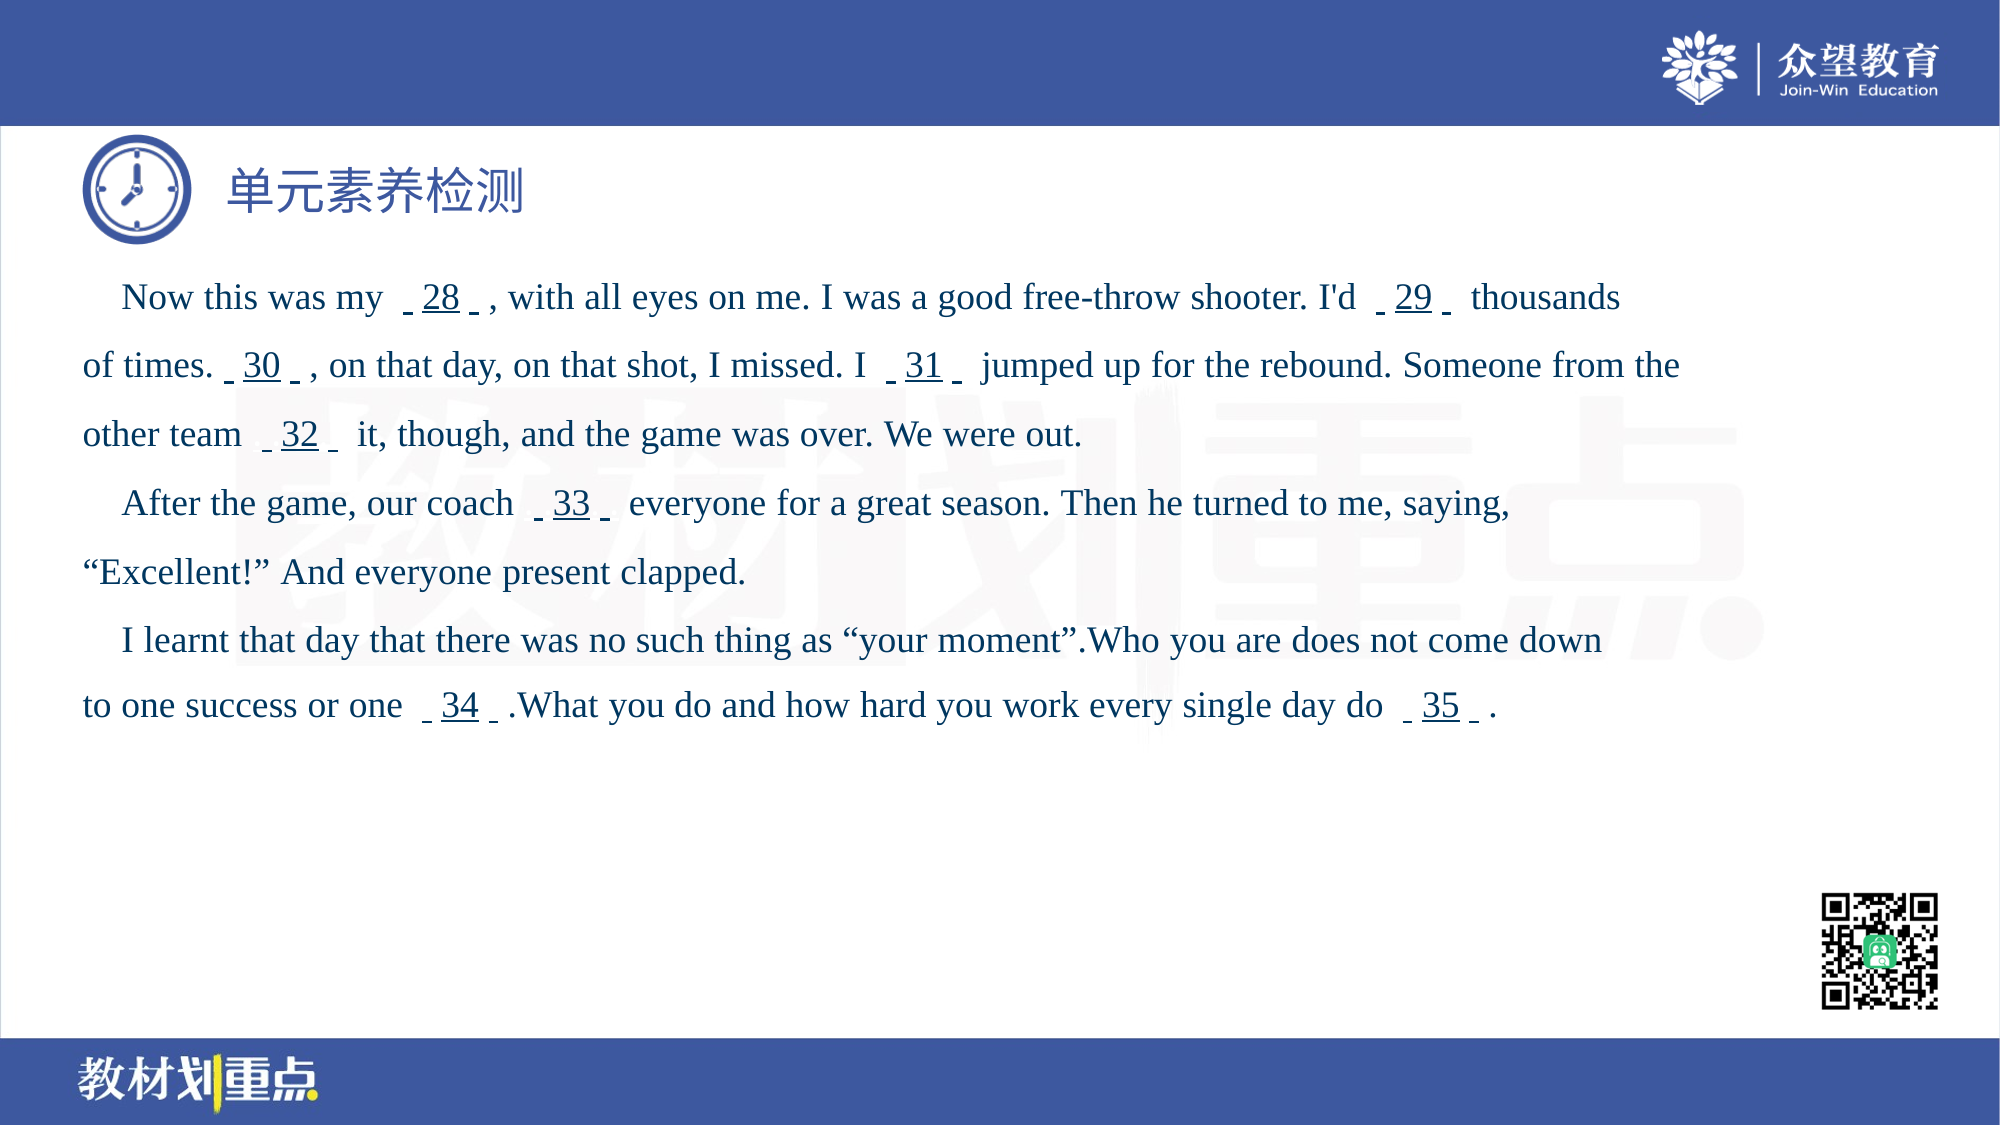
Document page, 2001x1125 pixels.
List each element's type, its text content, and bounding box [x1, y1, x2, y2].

text_box Now this was my . .28. ., with all eyes on me. I was a good free-throw shooter. I'd . .29. . thousands of times.. .30. ., on that day, on that shot, I missed. I . .31. . jumped up for the rebound. Someone from the other team . .32. . it, though, and the game was over. We were out. After the game, our coach . .33. . everyone for a great season. Then he turned to me, saying, “Excellent!” And everyone present clapped. I learnt that day that there was no such thing as “your moment”.Who you are does not come down to one success or one . .34. ..What you do and how hard you work every single day do . .35. .. [82, 247, 1817, 718]
picture [0, 0, 2000, 1125]
